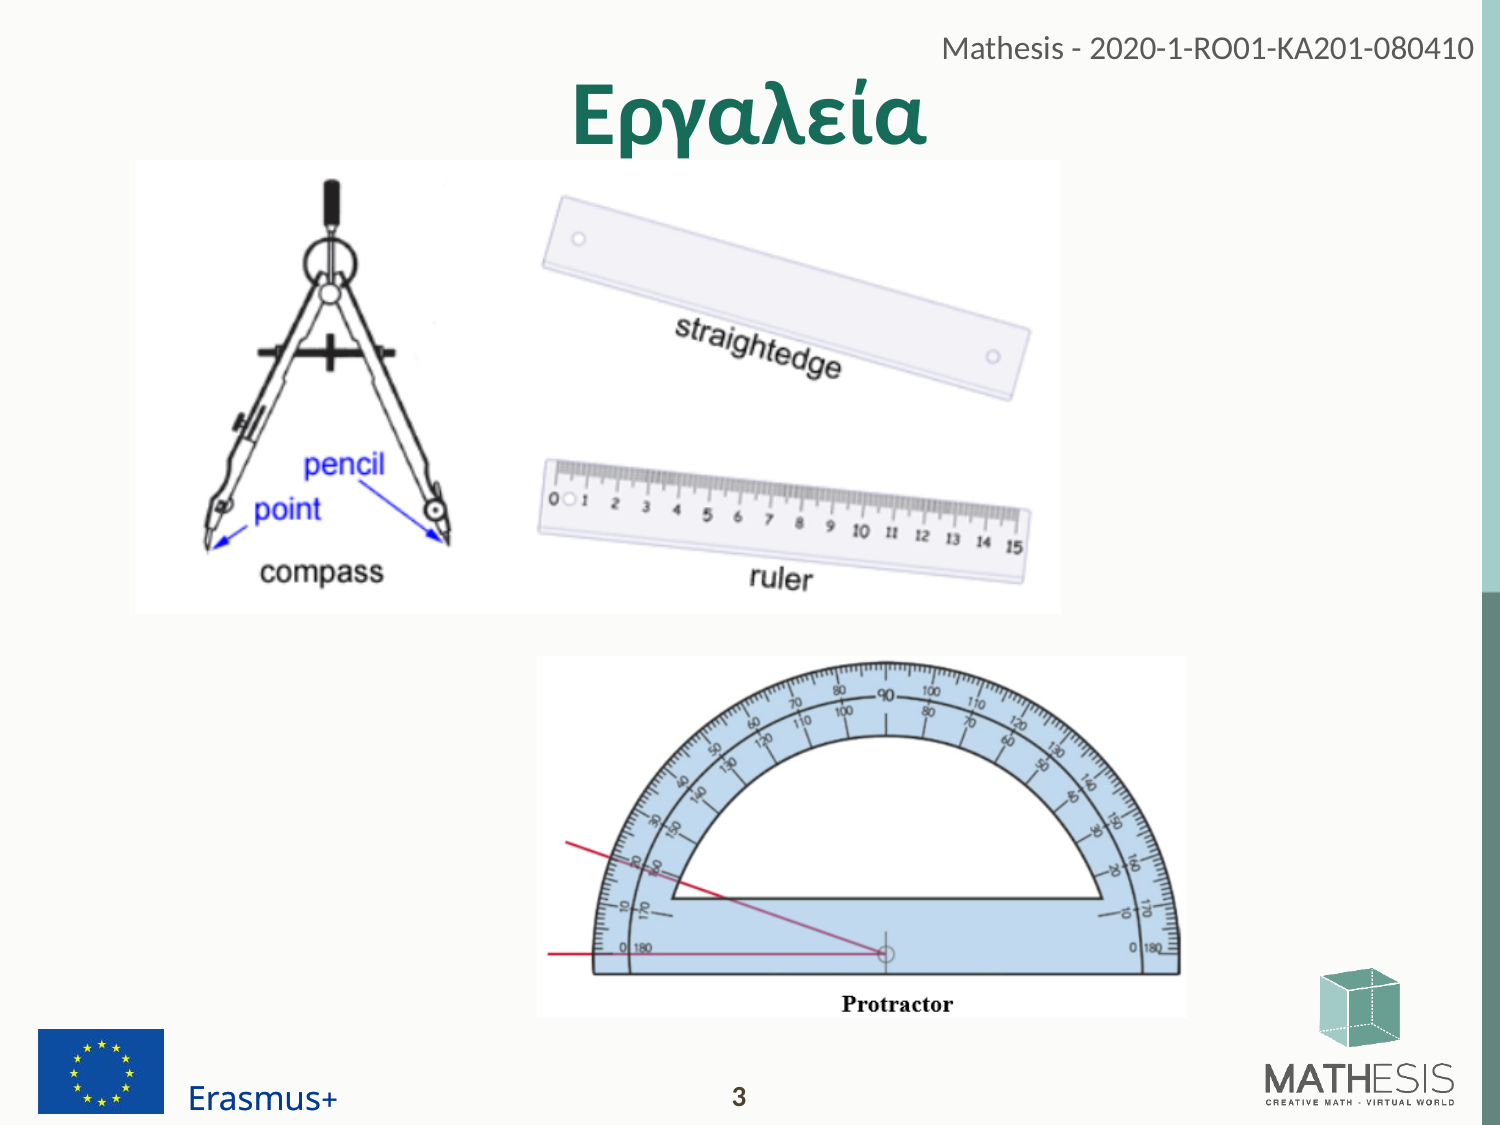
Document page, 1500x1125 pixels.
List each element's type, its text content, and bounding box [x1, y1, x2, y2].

picture [135, 160, 1062, 615]
title Εργαλεία [75, 45, 1425, 233]
picture [537, 656, 1187, 1018]
picture [38, 1029, 164, 1114]
